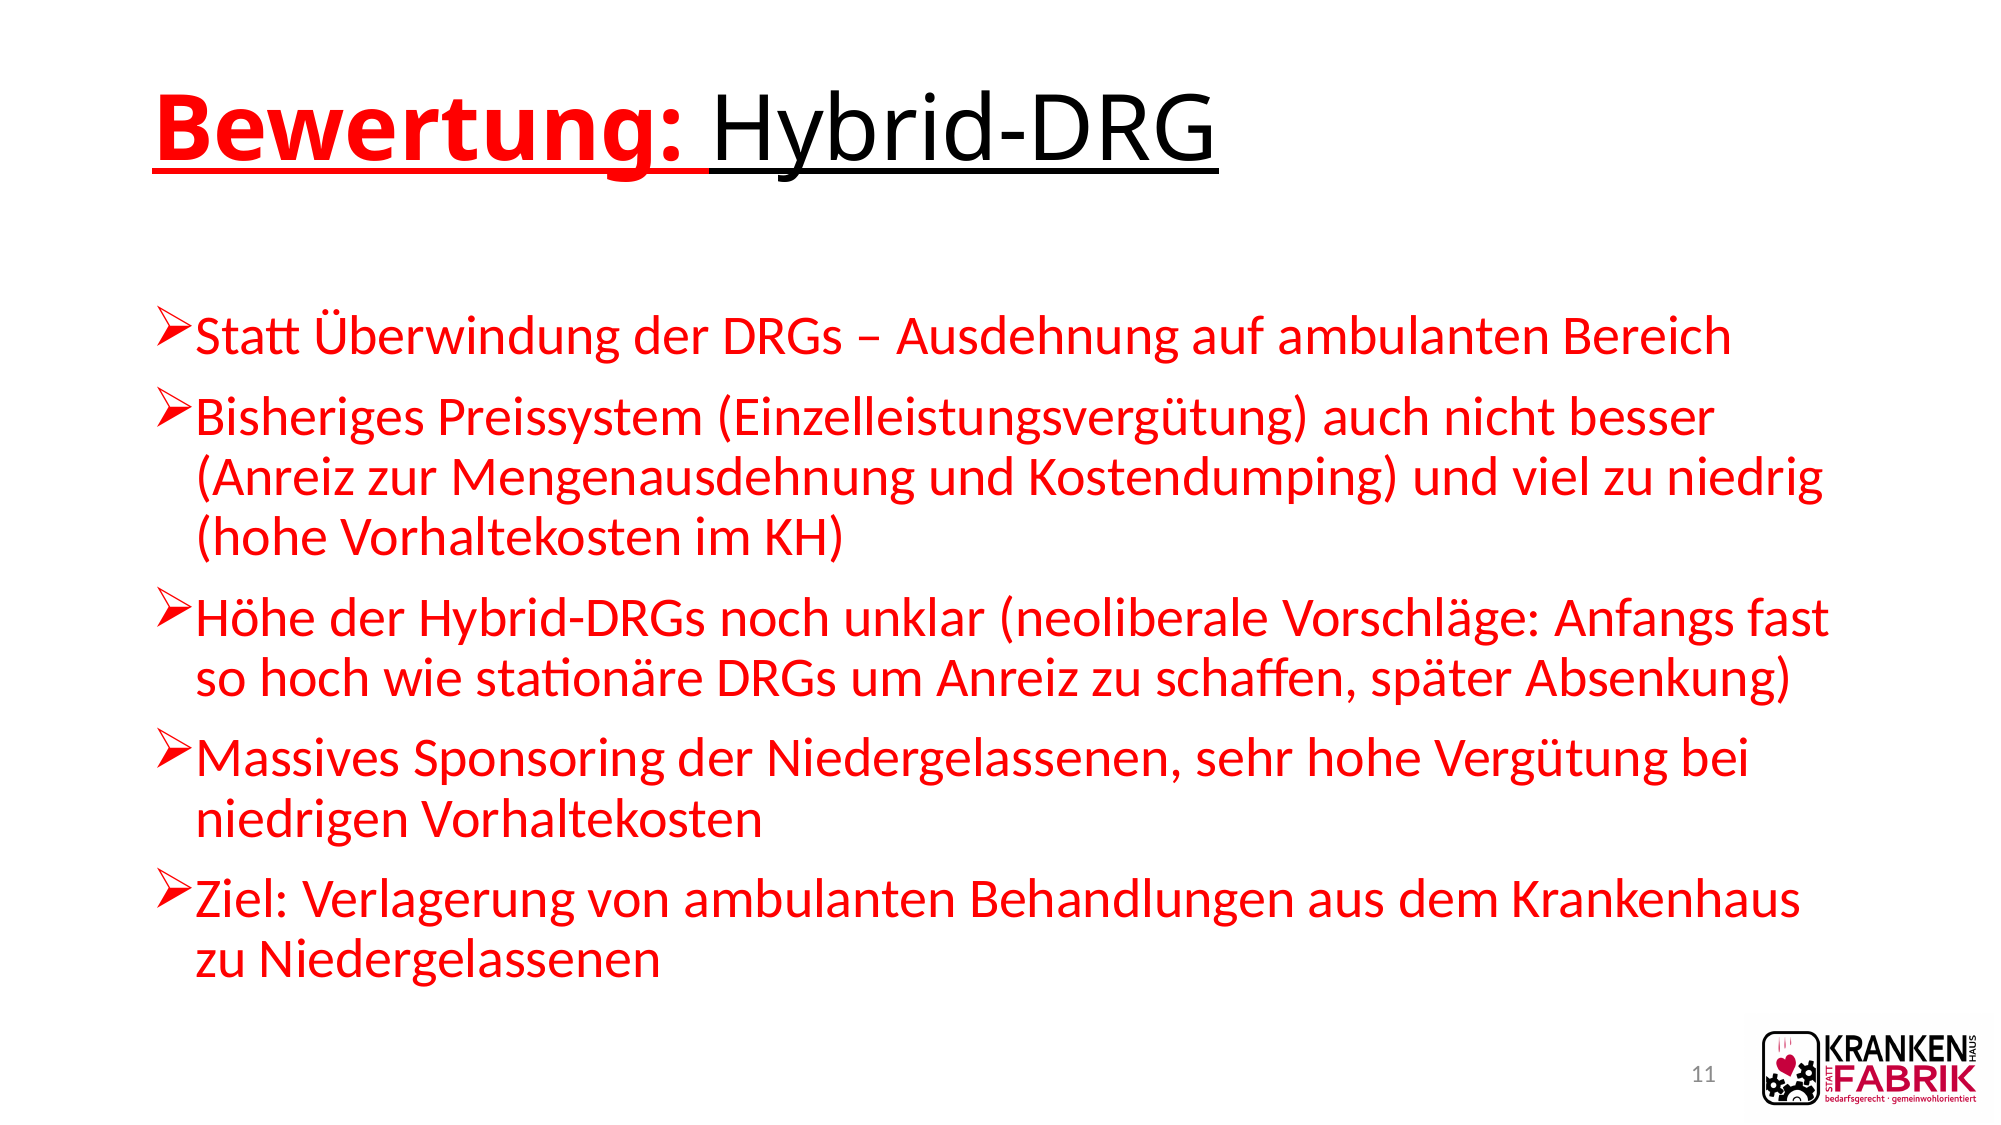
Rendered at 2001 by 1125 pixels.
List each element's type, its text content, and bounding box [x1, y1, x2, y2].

list Statt Überwindung der DRGs – Ausdehnung auf ambulanten Bereich Bisheriges Preissystem (Einzelleistungsvergütung) auch nicht besser (Anreiz zur Mengenausdehnung und Kostendumping) und viel zu niedrig (hohe Vorhaltekosten im KH) Höhe der Hybrid-DRGs noch unklar (neoliberale Vorschläge: Anfangs fast so hoch wie stationäre DRGs um Anreiz zu schaffen, später Absenkung) Massives Sponsoring der Niedergelassenen, sehr hohe Vergütung bei niedrigen Vorhaltekosten Ziel: Verlagerung von ambulanten Behandlungen aus dem Krankenhaus zu Niedergelassenen [137, 299, 1863, 1014]
picture [1744, 1013, 1994, 1123]
slide_number 11 [1281, 1042, 1731, 1103]
title Bewertung: Hybrid-DRG [137, 22, 1863, 240]
